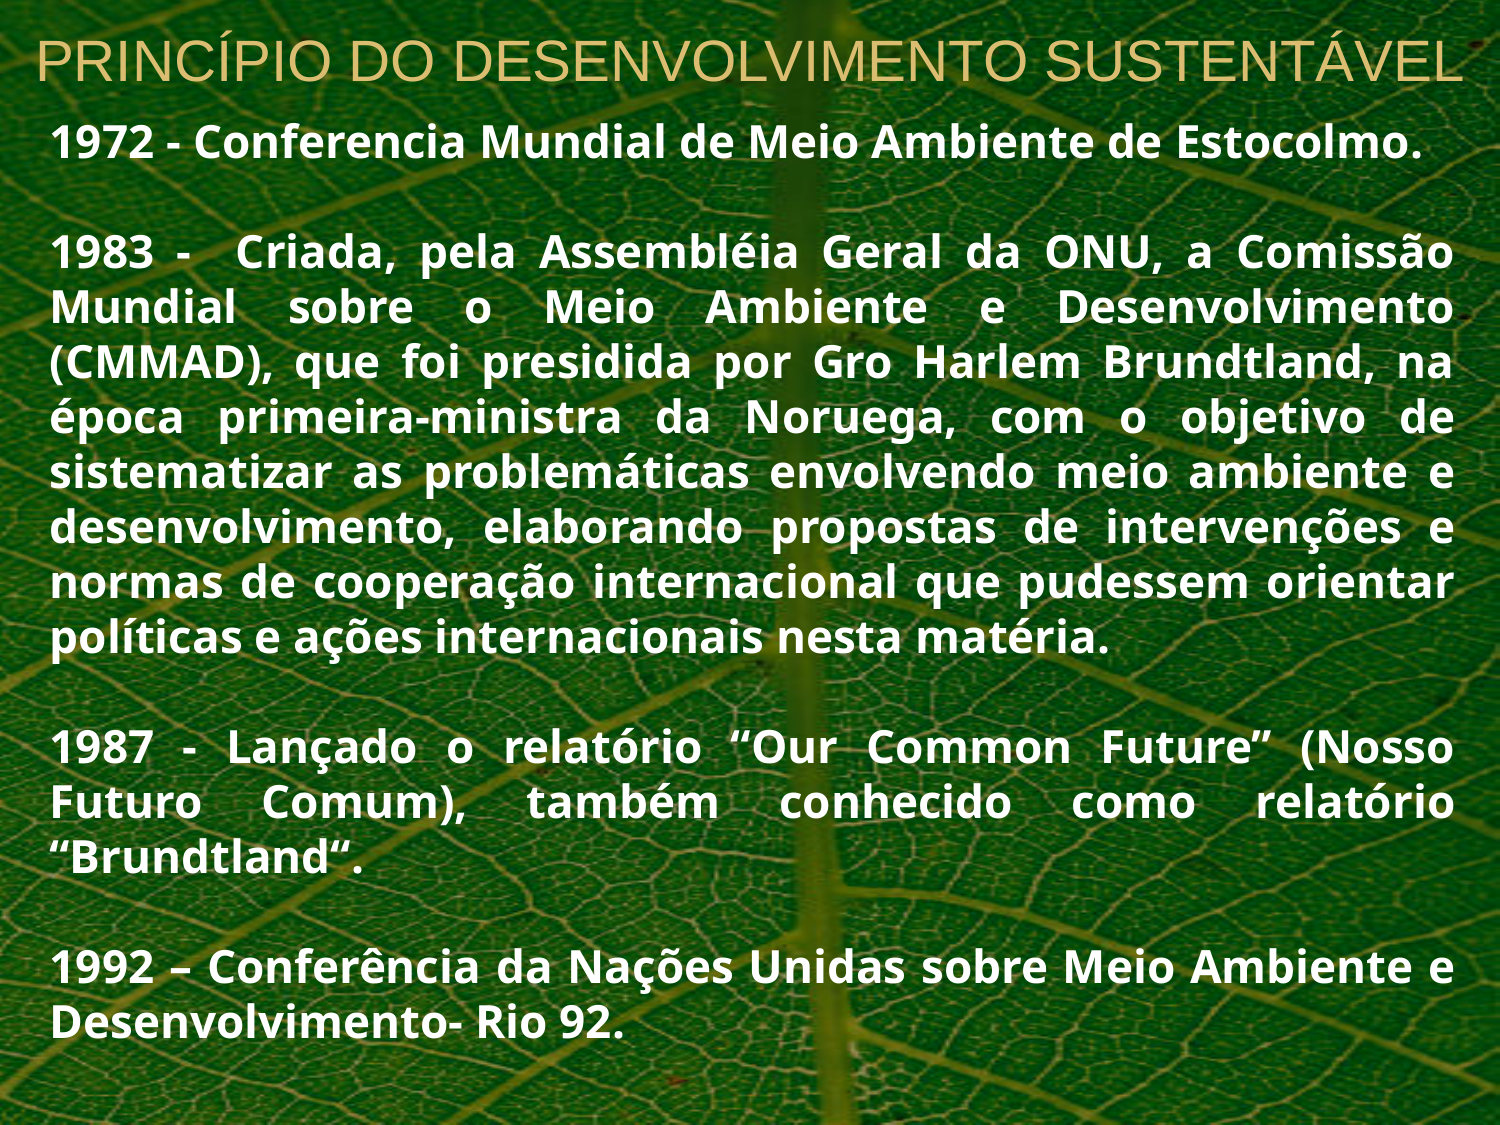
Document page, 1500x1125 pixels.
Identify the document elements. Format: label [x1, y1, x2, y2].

list [0, 0, 1500, 1125]
